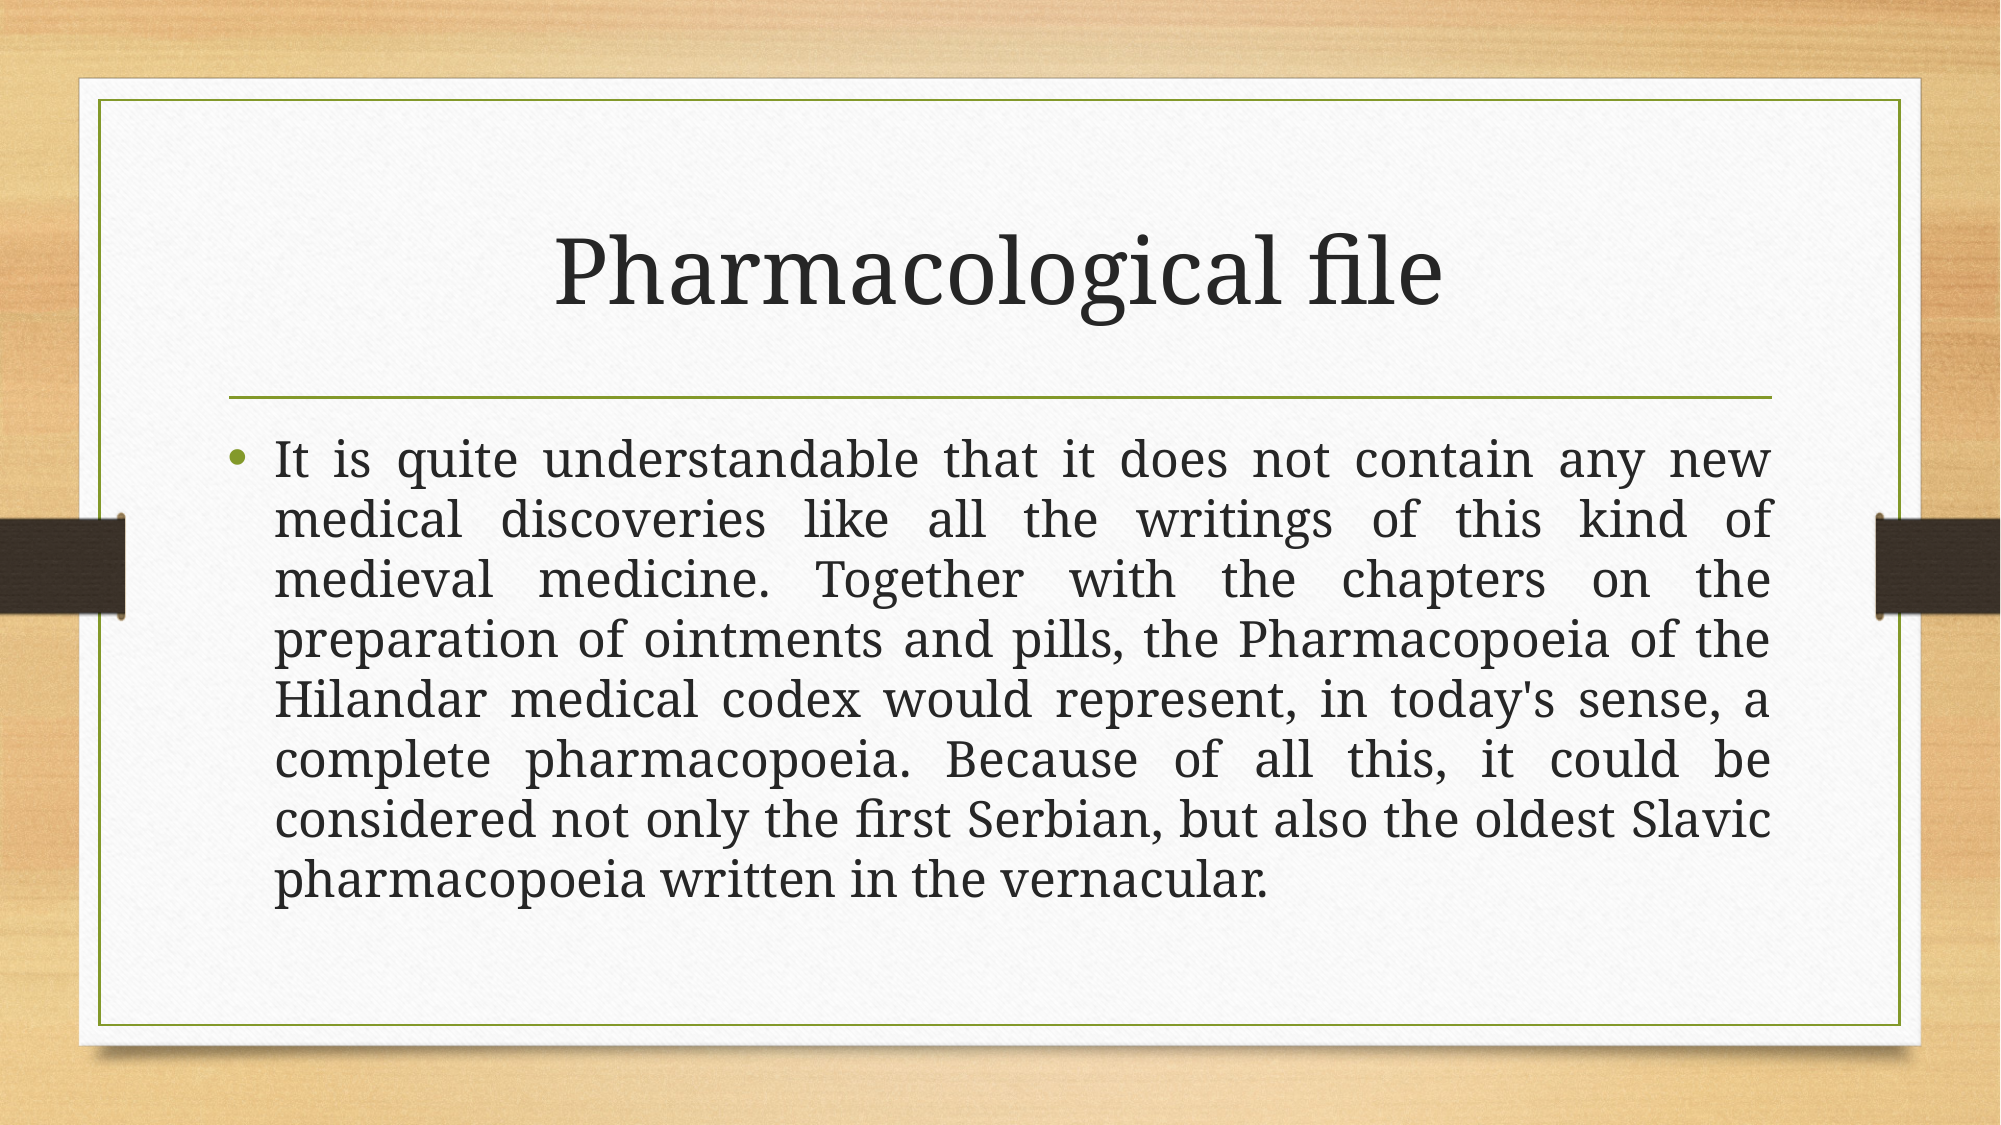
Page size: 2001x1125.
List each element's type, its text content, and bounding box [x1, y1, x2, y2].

title Pharmacological file [212, 161, 1788, 375]
list It is quite understandable that it does not contain any new medical discoveries like all the writings of this kind of medieval medicine. Together with the chapters on the preparation of ointments and pills, the Pharmacopoeia of the Hilandar medical codex would represent, in today's sense, a complete pharmacopoeia. Because of all this, it could be considered not only the first Serbian, but also the oldest Slavic pharmacopoeia written in the vernacular. [212, 419, 1788, 964]
picture [0, 0, 2001, 1125]
